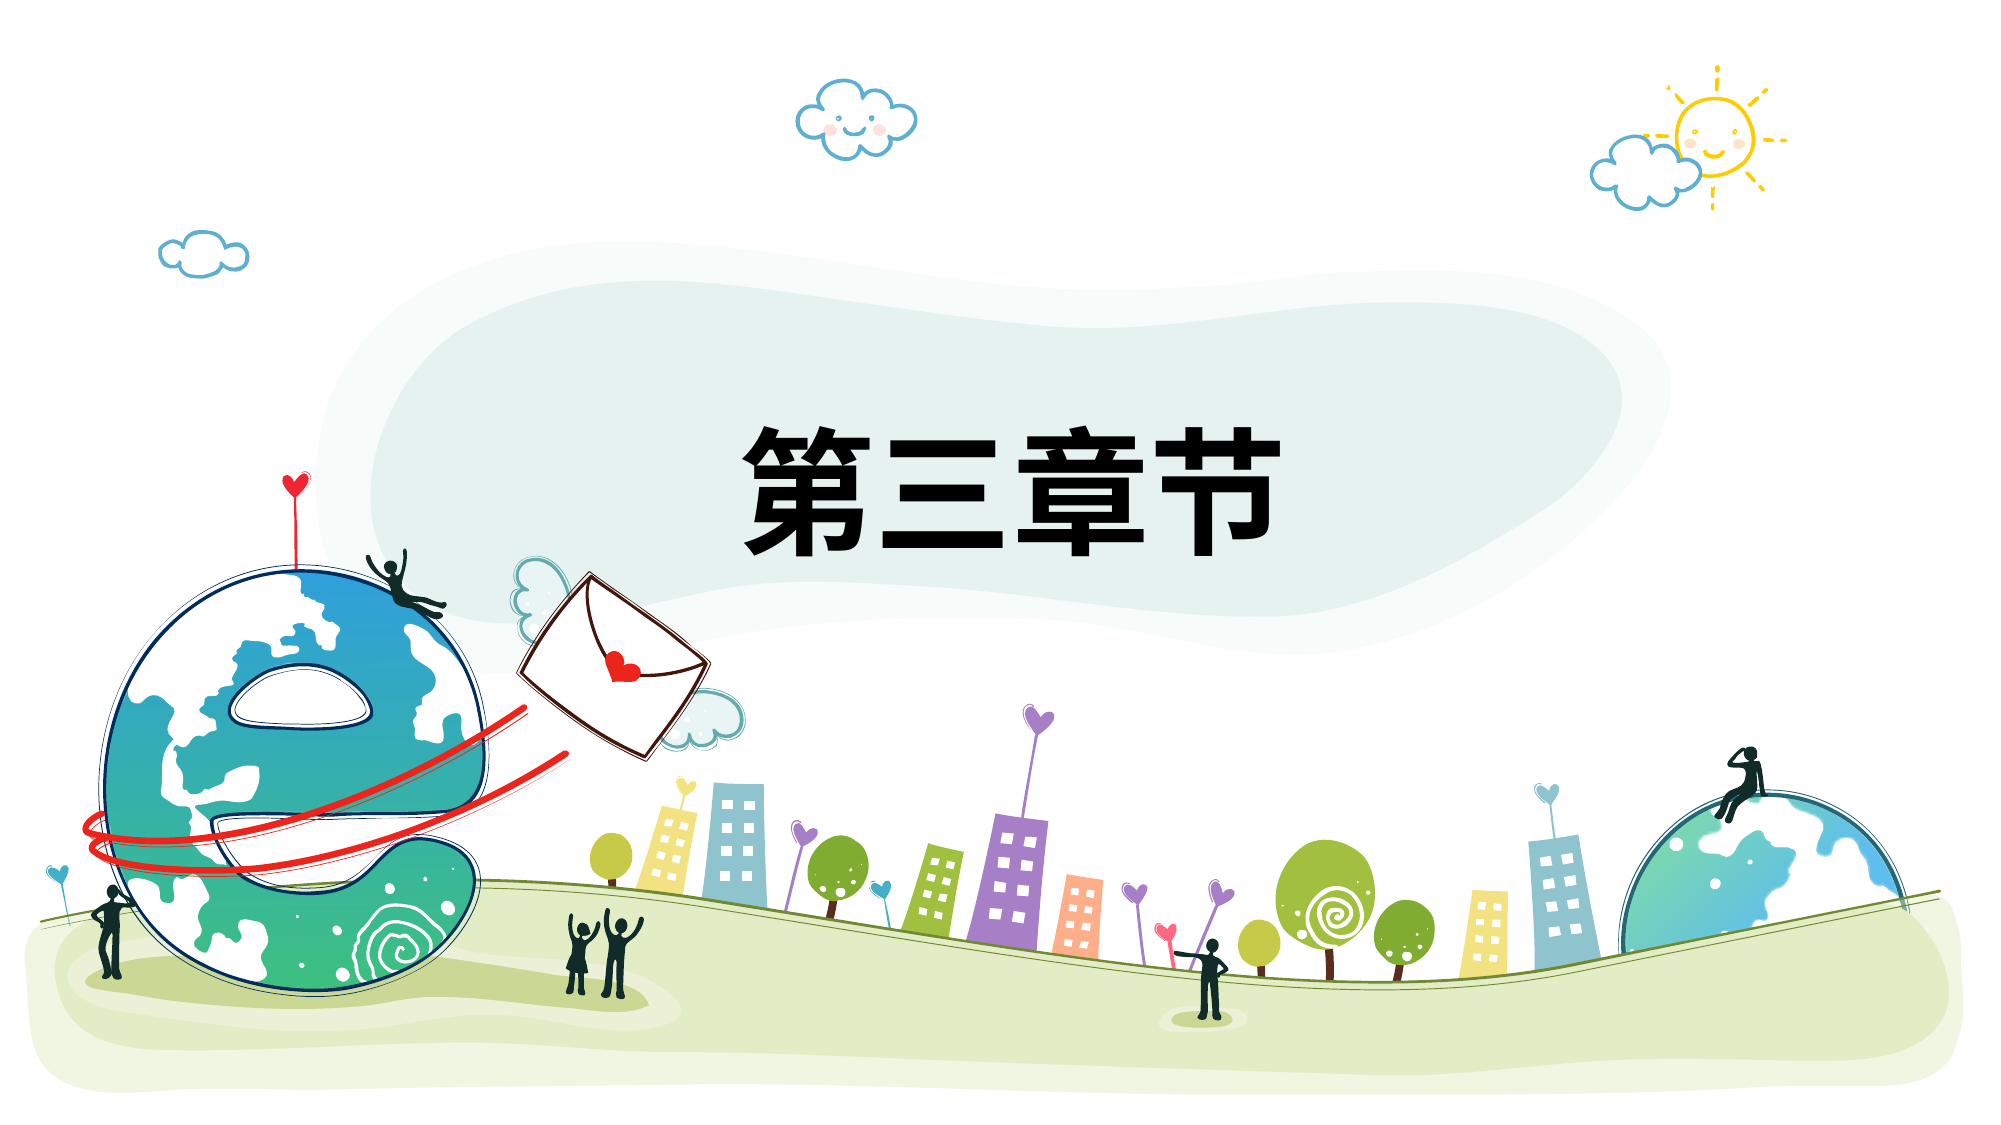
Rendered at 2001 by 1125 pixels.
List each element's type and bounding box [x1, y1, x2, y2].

picture [24, 64, 1964, 1095]
